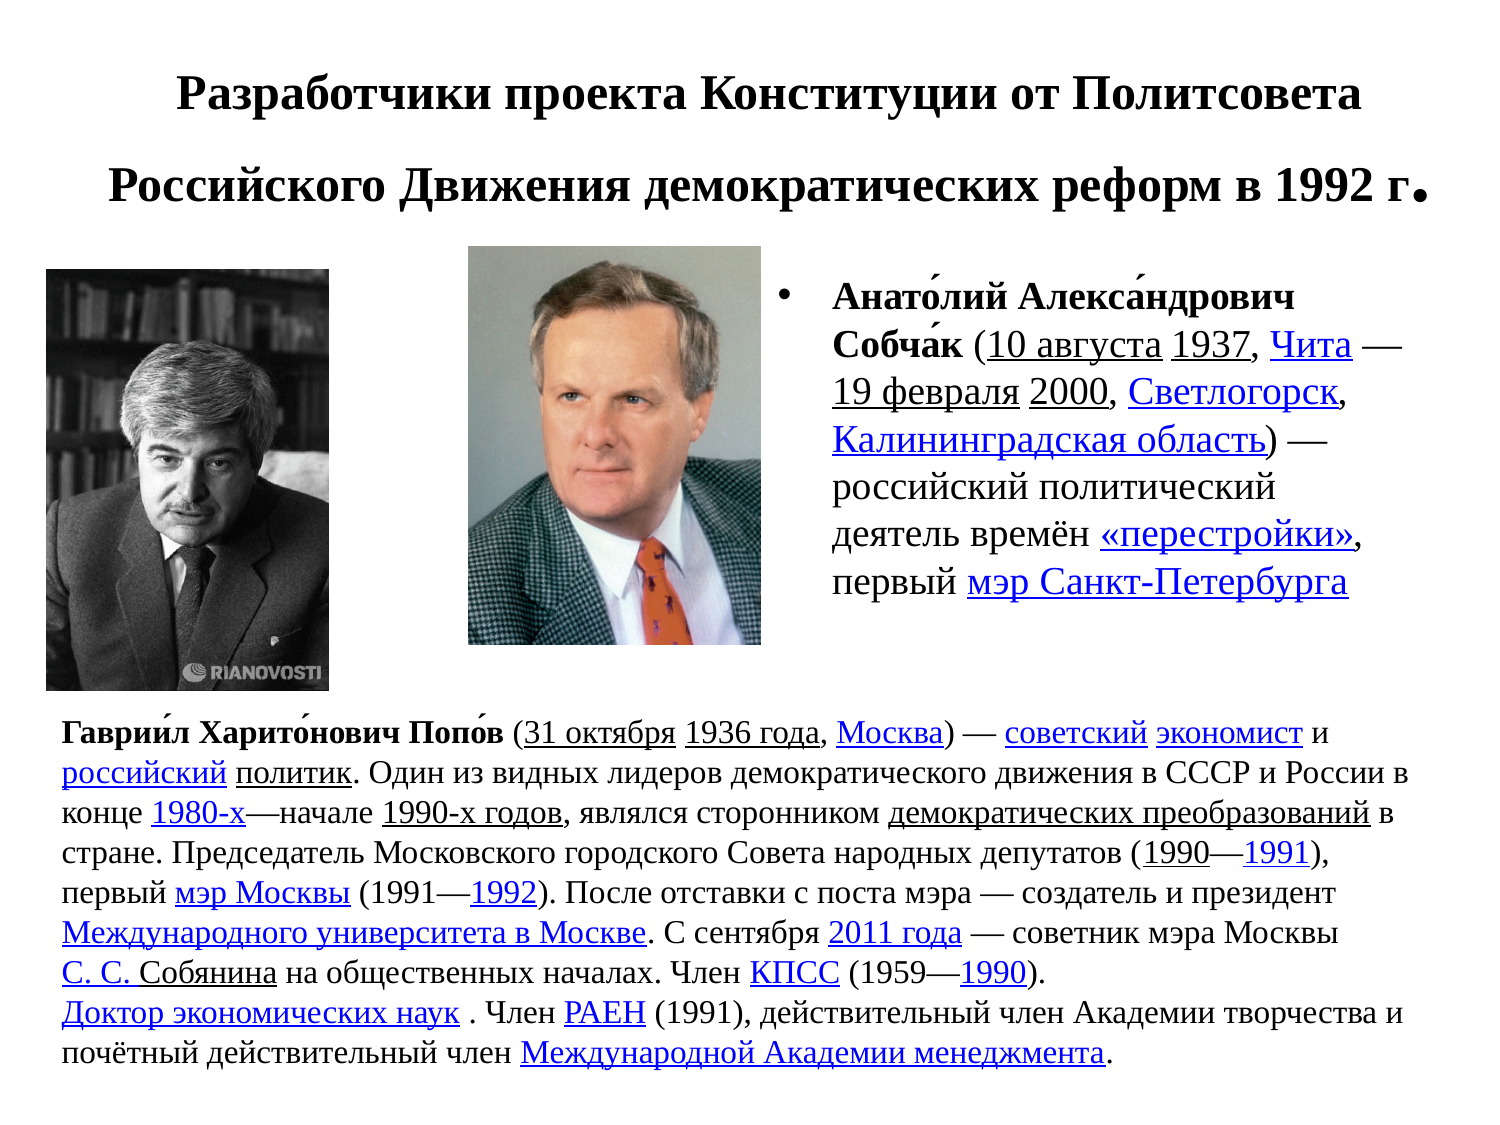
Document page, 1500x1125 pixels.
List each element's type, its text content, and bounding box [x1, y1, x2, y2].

title Разработчики проекта Конституции от Политсовета Российского Движения демократических реформ в 1992 г. [75, 45, 1465, 233]
picture [468, 245, 761, 645]
list Анато́лий Алекса́ндрович Собча́к (10 августа 1937, Чита — 19 февраля 2000, Светлогорск, Калининградская область) — российский политический деятель времён «перестройки», первый мэр Санкт-Петербурга [765, 262, 1425, 645]
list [46, 269, 329, 691]
text_box Гаврии́л Харито́нович Попо́в (31 октября 1936 года, Москва) — советский экономист и российский политик. Один из видных лидеров демократического движения в СССР и России в конце 1980-х—начале 1990-х годов, являлся сторонником демократических преобразований в стране. Председатель Московского городского Совета народных депутатов (1990—1991), первый мэр Москвы (1991—1992). После отставки с поста мэра — создатель и президент Международного университета в Москве. С сентября 2011 года — советник мэра Москвы С. С. Собянина на общественных началах. Член КПСС (1959—1990). Доктор экономических наук . Член РАЕН (1991), действительный член Академии творчества и почётный действительный член Международной Академии менеджмента. [46, 703, 1430, 1078]
